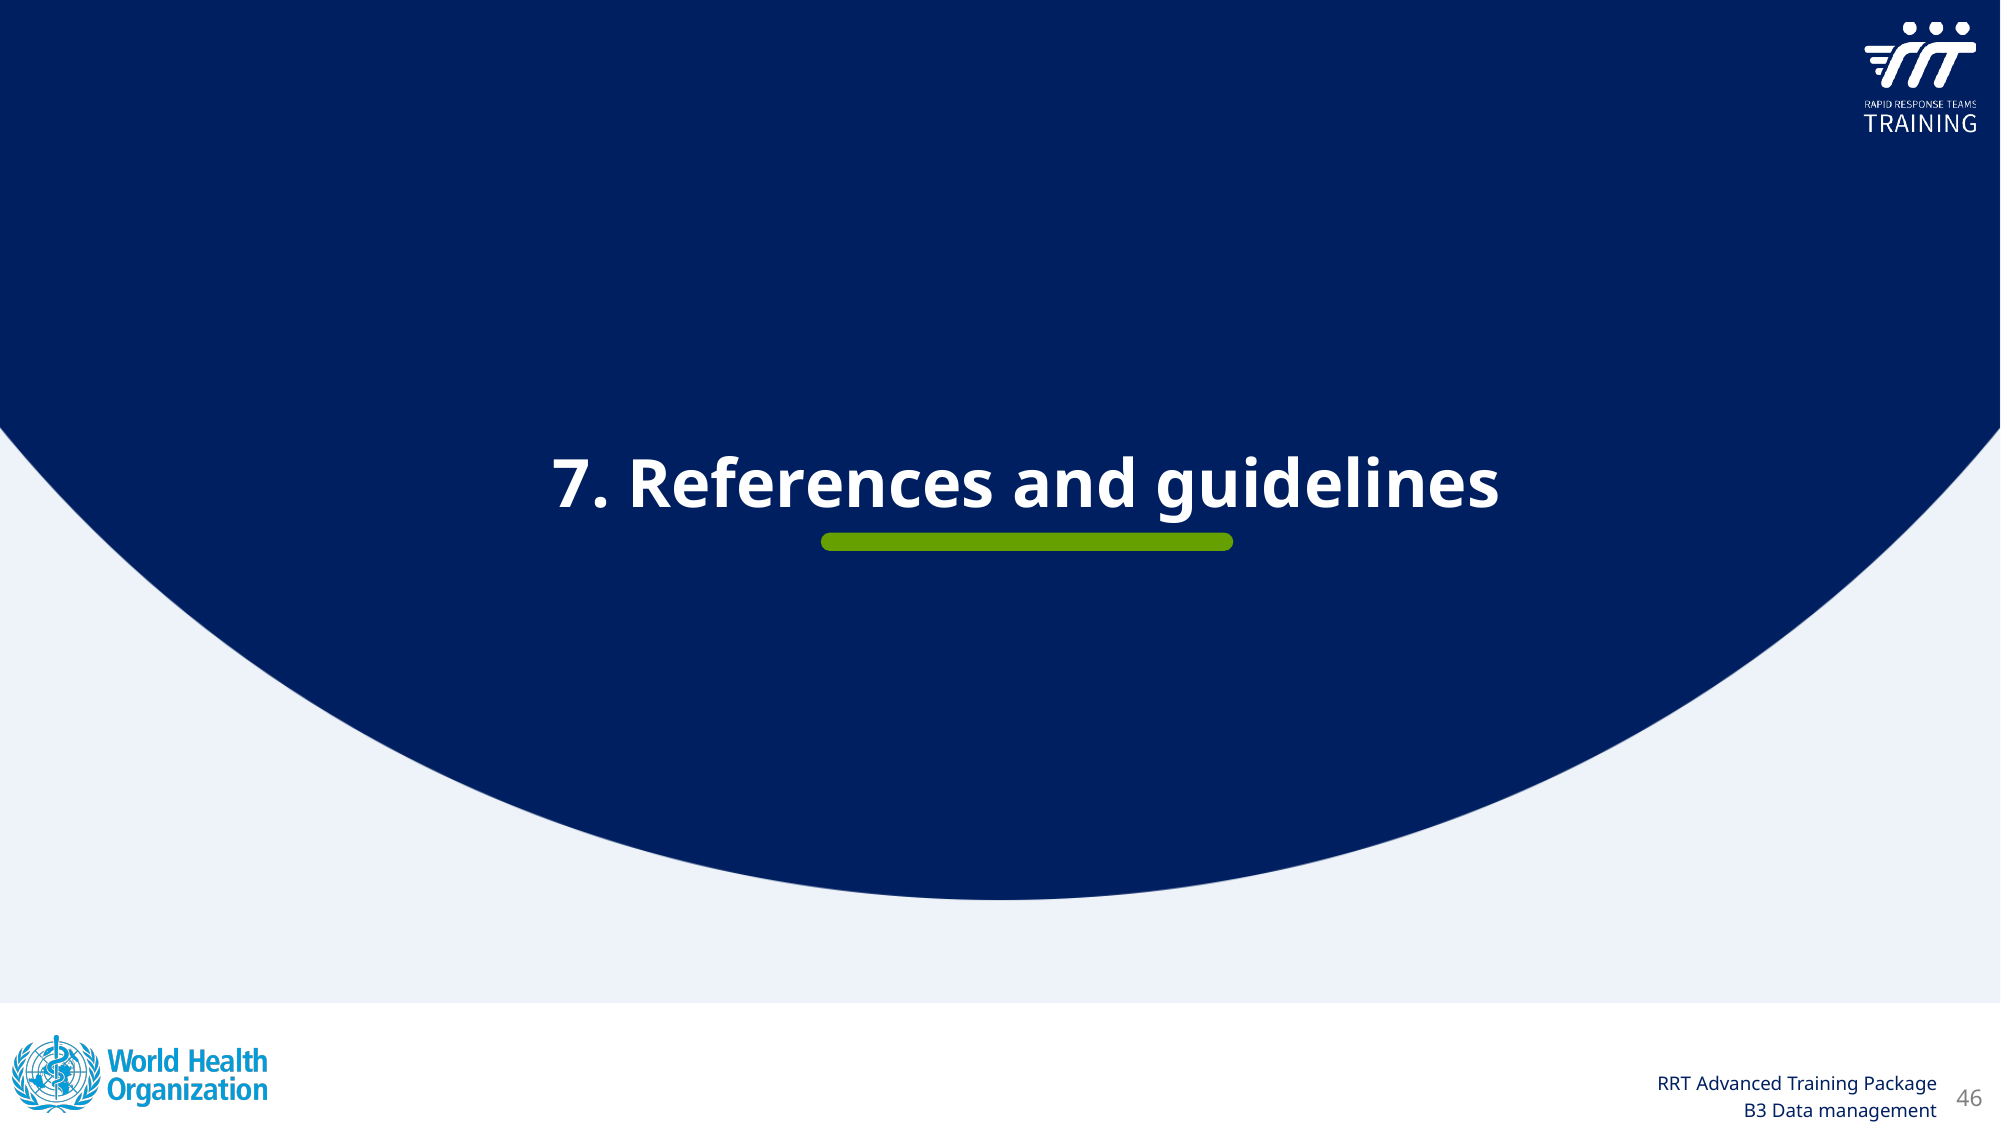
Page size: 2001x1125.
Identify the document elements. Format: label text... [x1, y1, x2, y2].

picture [58, 1050, 64, 1058]
picture [12, 1035, 267, 1113]
picture [12, 1083, 48, 1113]
list 7. References and guidelines [95, 322, 1959, 631]
picture [0, 0, 2001, 1003]
